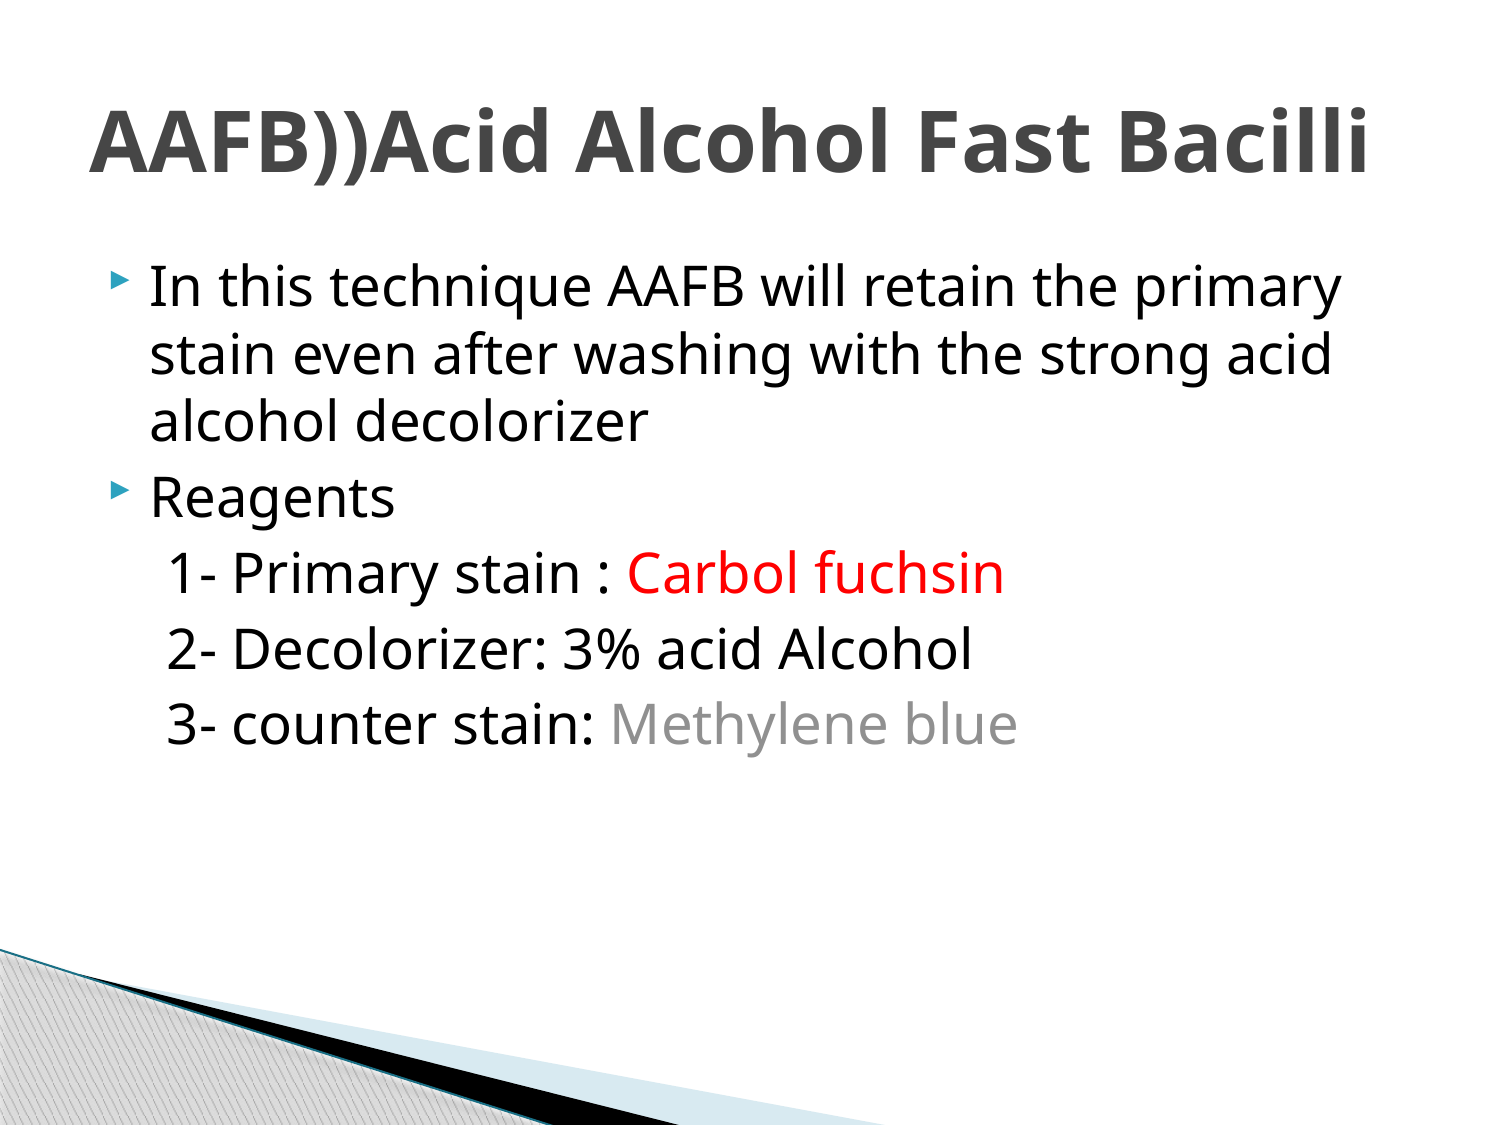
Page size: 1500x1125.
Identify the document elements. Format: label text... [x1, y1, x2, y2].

list In this technique AAFB will retain the primary stain even after washing with the strong acid alcohol decolorizer Reagents 1- Primary stain : Carbol fuchsin 2- Decolorizer: 3% acid Alcohol 3- counter stain: Methylene blue [75, 243, 1425, 986]
title AAFB))Acid Alcohol Fast Bacilli [75, 45, 1425, 233]
